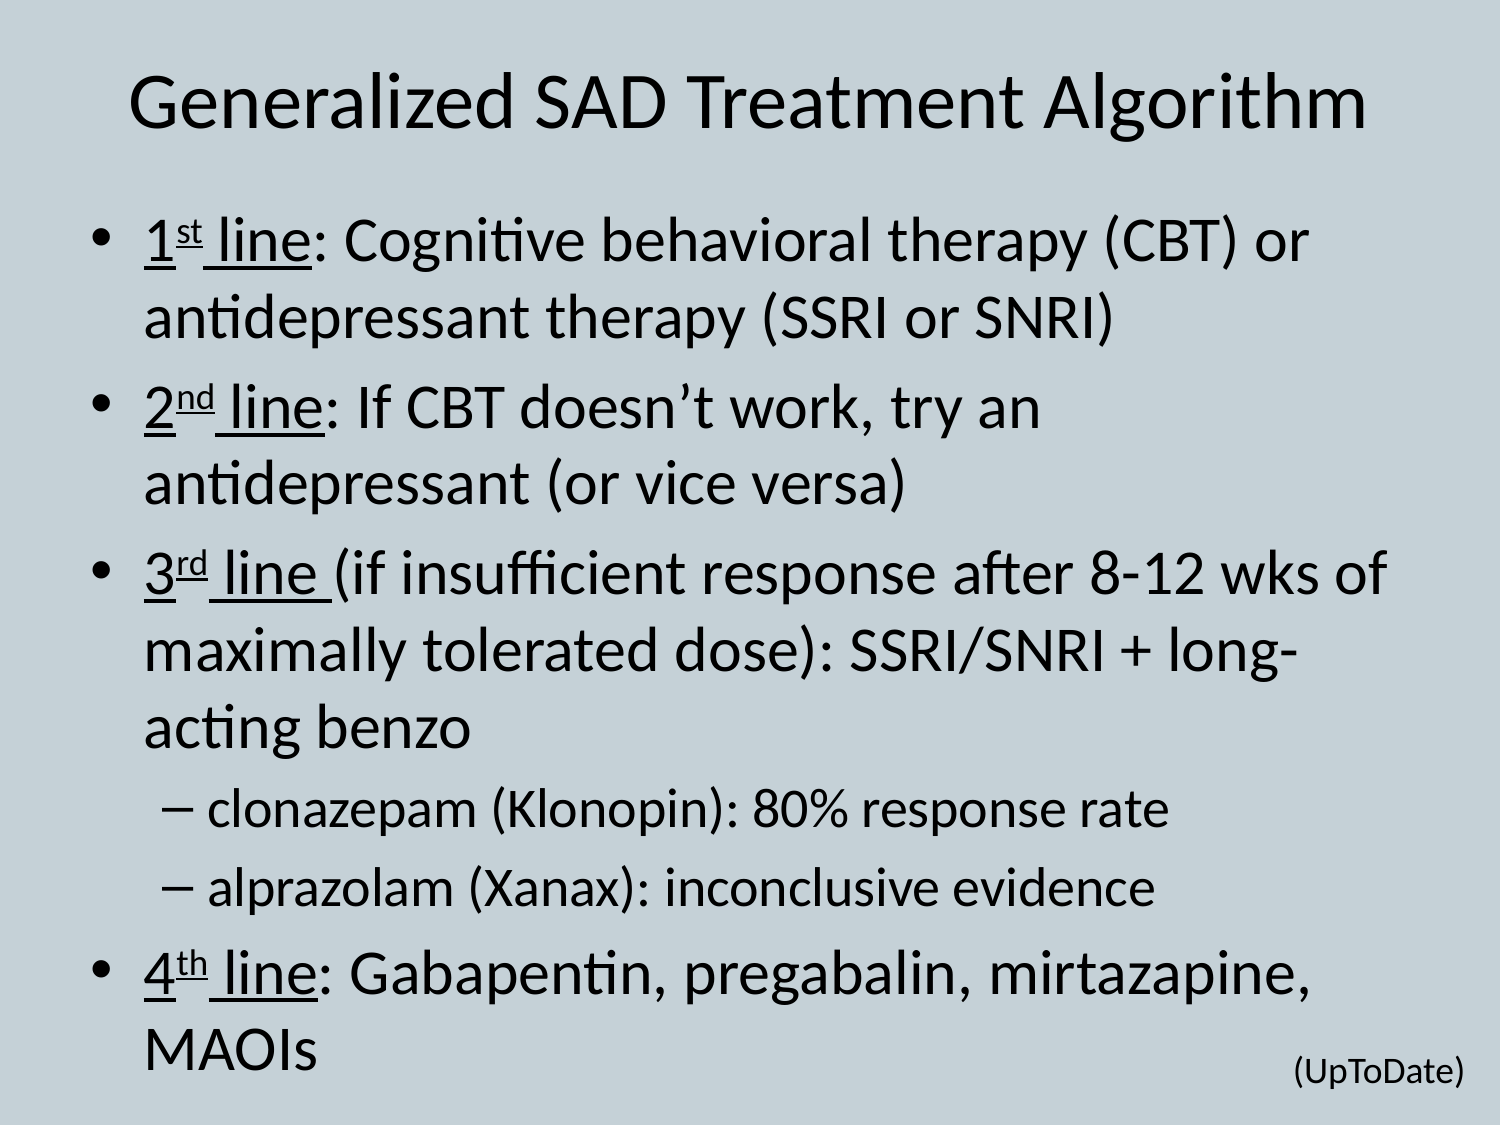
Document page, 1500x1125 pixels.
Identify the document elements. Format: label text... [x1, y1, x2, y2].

list 1st line: Cognitive behavioral therapy (CBT) or antidepressant therapy (SSRI or SNRI) 2nd line: If CBT doesn’t work, try an antidepressant (or vice versa) 3rd line (if insufficient response after 8-12 wks of maximally tolerated dose): SSRI/SNRI + long-acting benzo clonazepam (Klonopin): 80% response rate alprazolam (Xanax): inconclusive evidence 4th line: Gabapentin, pregabalin, mirtazapine, MAOIs [75, 190, 1425, 1099]
title Generalized SAD Treatment Algorithm [75, 2, 1425, 190]
text_box (UpToDate) [1278, 1038, 1481, 1099]
